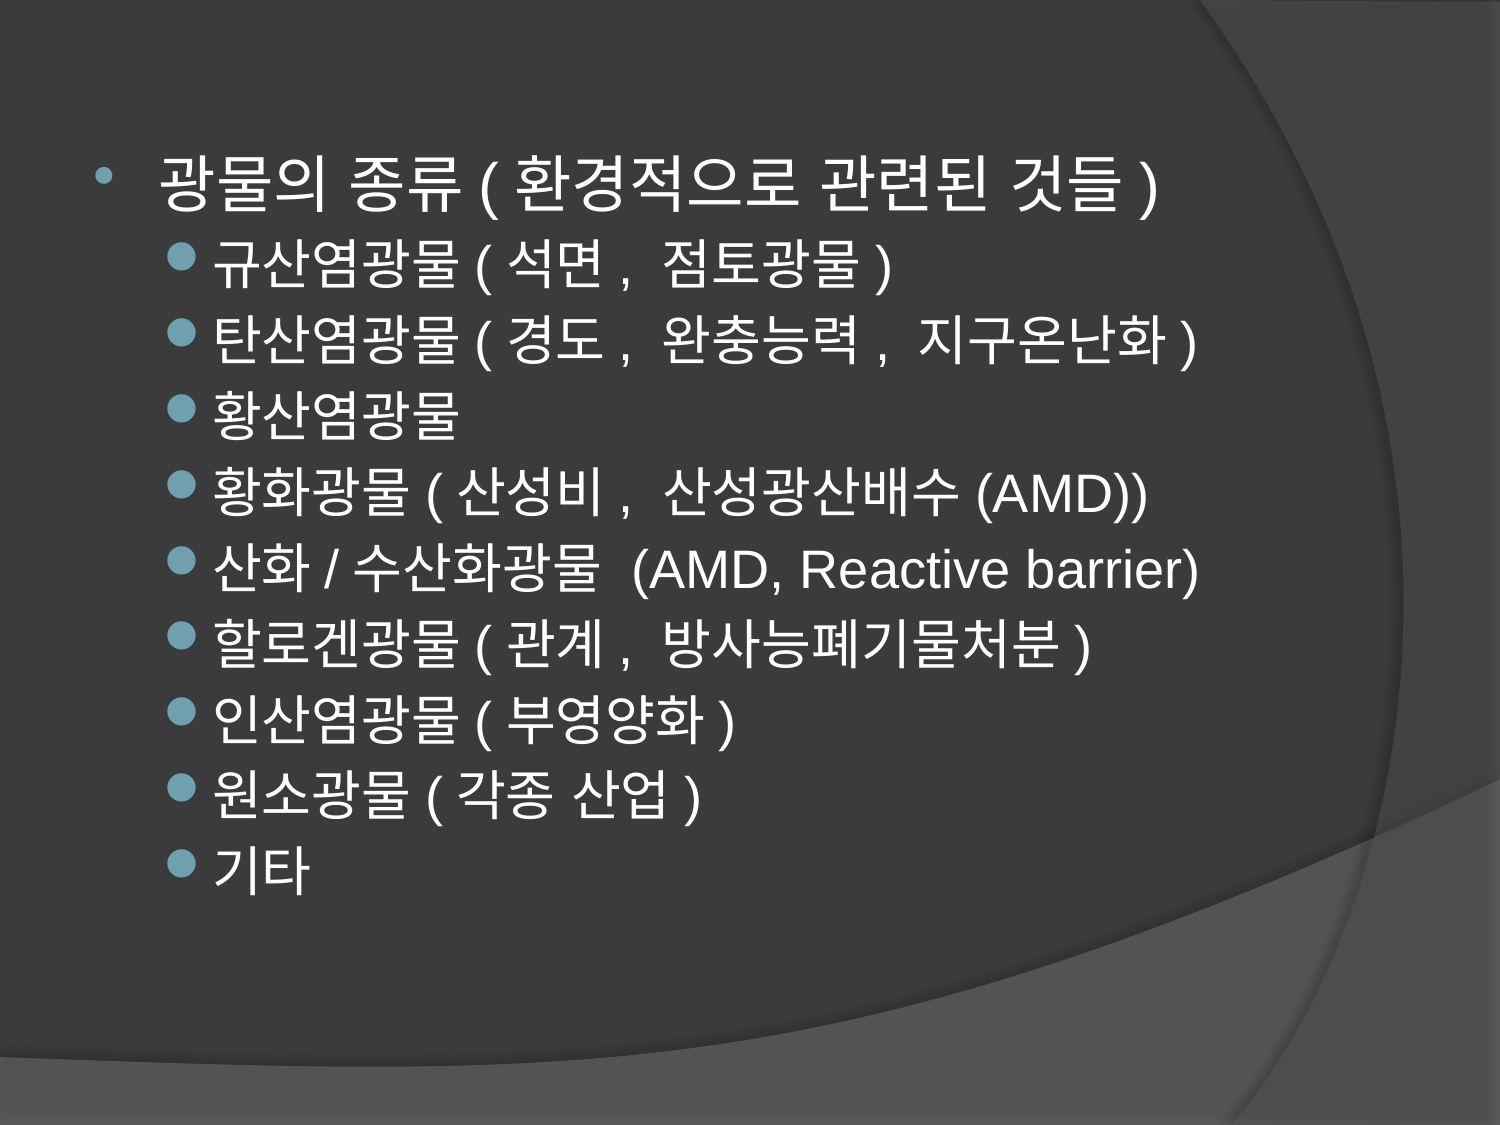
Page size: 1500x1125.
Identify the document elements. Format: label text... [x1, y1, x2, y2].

list 광물의 종류(환경적으로 관련된 것들) 규산염광물(석면, 점토광물) 탄산염광물(경도, 완충능력, 지구온난화) 황산염광물 황화광물(산성비, 산성광산배수(AMD)) 산화/수산화광물 (AMD, Reactive barrier) 할로겐광물(관계, 방사능폐기물처분) 인산염광물(부영양화) 원소광물(각종 산업) 기타 [75, 137, 1300, 953]
